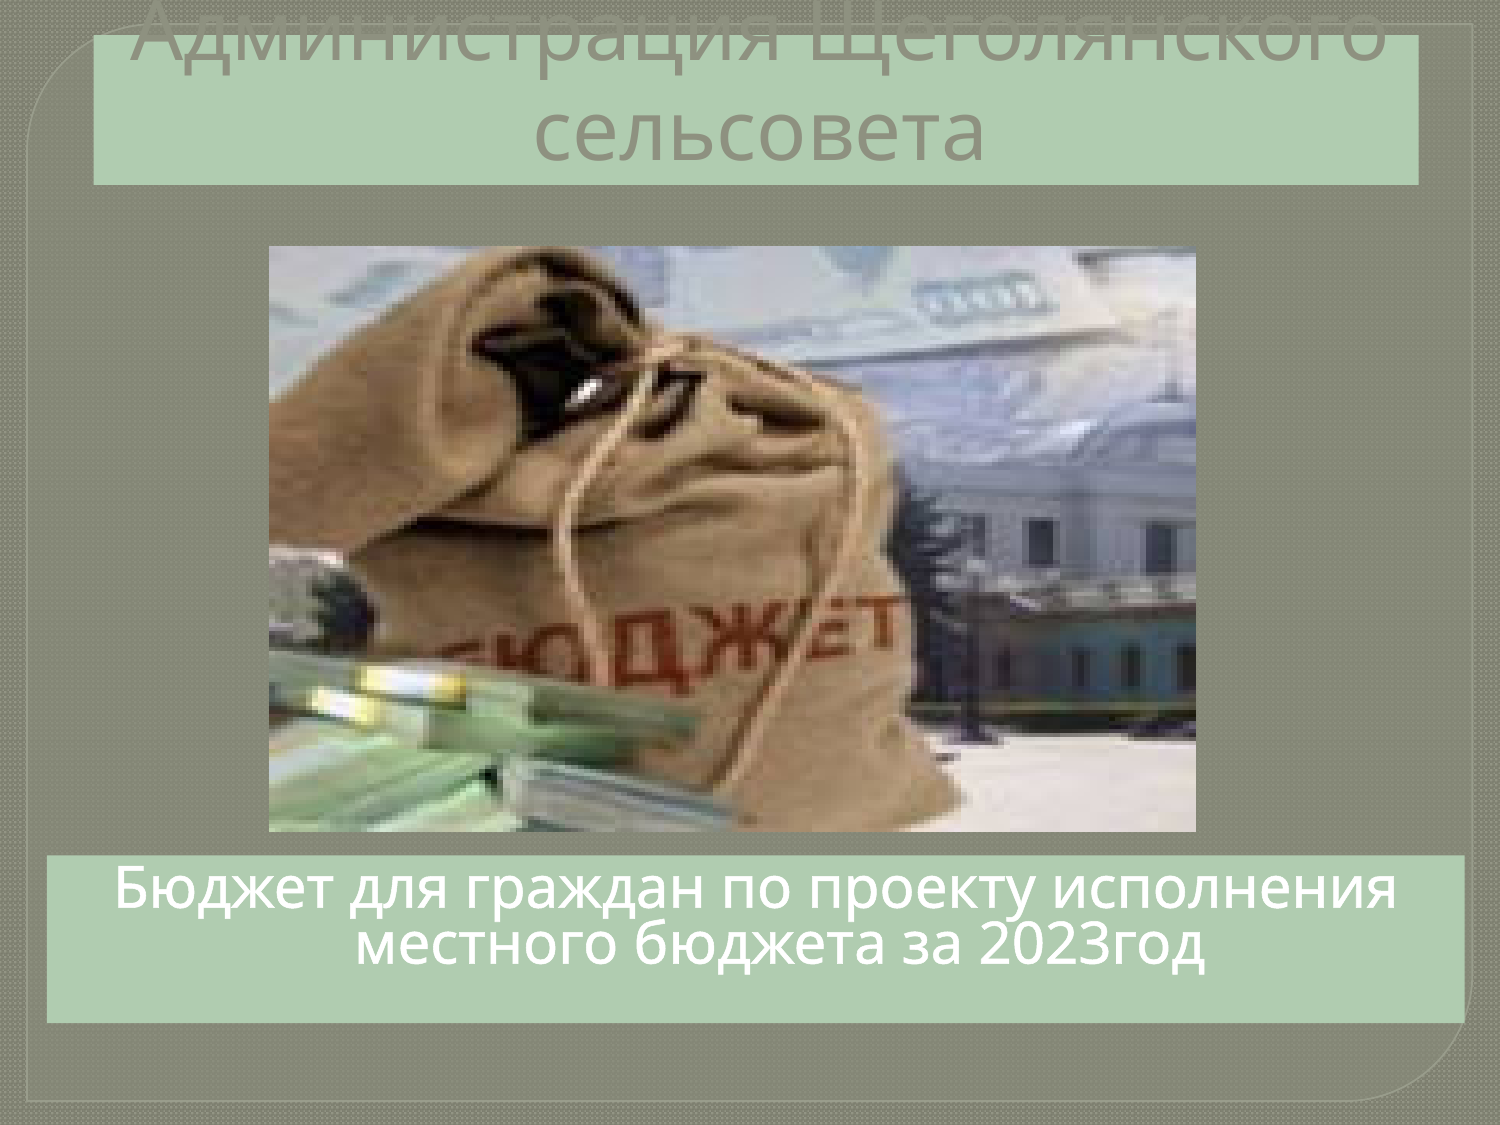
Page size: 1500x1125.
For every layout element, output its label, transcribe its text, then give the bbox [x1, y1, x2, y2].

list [269, 245, 1196, 833]
title Администрация Щеголянского сельсовета [93, 35, 1419, 185]
list Бюджет для граждан по проекту исполнения местного бюджета за 2023год [46, 855, 1465, 1024]
